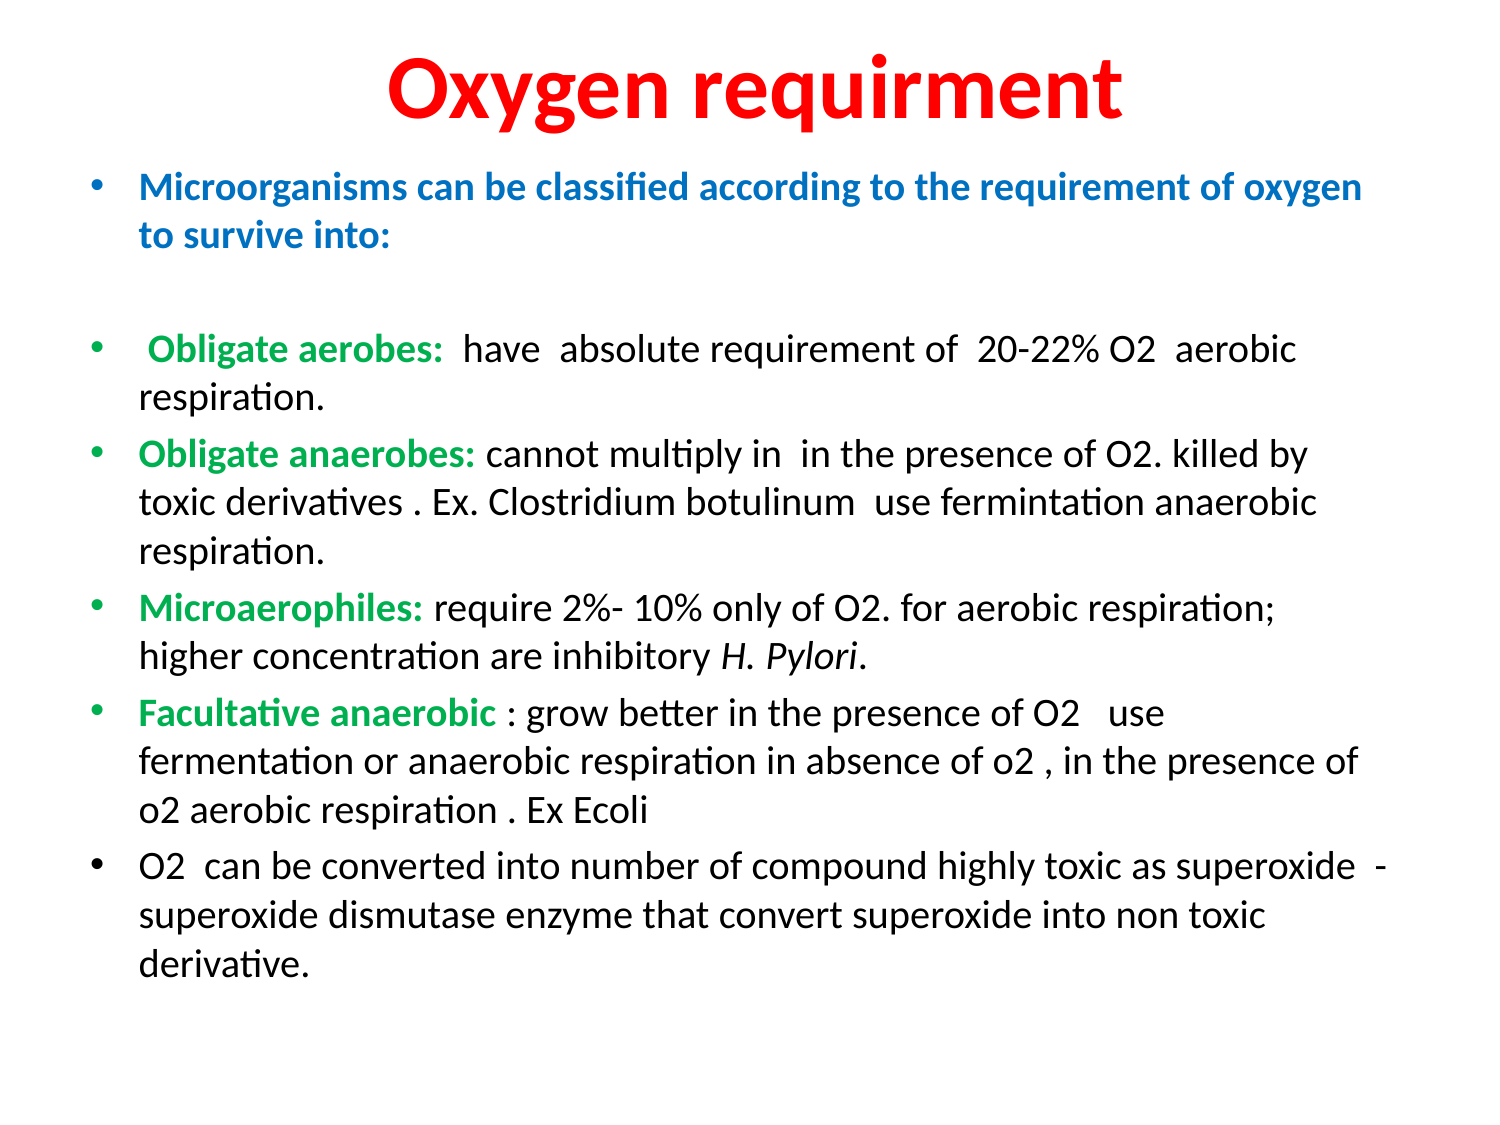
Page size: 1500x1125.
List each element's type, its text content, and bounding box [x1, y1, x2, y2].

title Oxygen requirment [82, 0, 1407, 152]
list Microorganisms can be classified according to the requirement of oxygen to survive into: Obligate aerobes: have absolute requirement of 20-22% O2 aerobic respiration. Obligate anaerobes: cannot multiply in in the presence of O2. killed by toxic derivatives . Ex. Clostridium botulinum use fermintation anaerobic respiration. Microaerophiles: require 2%- 10% only of O2. for aerobic respiration; higher concentration are inhibitory H. Pylori. Facultative anaerobic : grow better in the presence of O2 use fermentation or anaerobic respiration in absence of o2 , in the presence of o2 aerobic respiration . Ex Ecoli O2 can be converted into number of compound highly toxic as superoxide - superoxide dismutase enzyme that convert superoxide into non toxic derivative. [75, 152, 1407, 1005]
